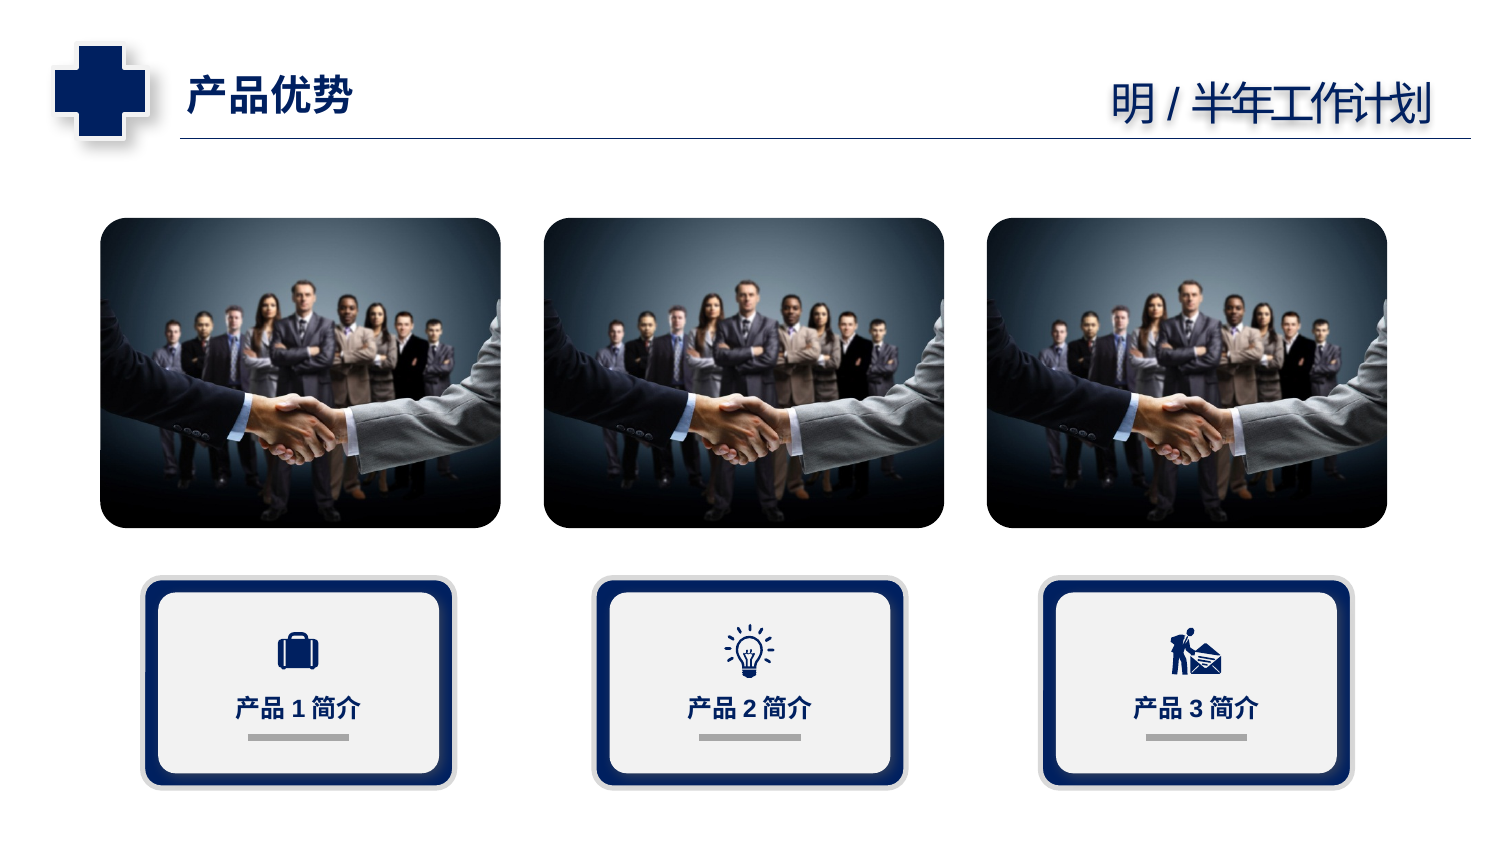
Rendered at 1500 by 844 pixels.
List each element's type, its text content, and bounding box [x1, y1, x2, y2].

text_box 明/半年工作计划 [1095, 67, 1449, 138]
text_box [1170, 626, 1222, 675]
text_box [593, 577, 907, 789]
picture [543, 217, 945, 529]
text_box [142, 577, 455, 789]
text_box 产品优势 [171, 60, 369, 126]
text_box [1040, 577, 1353, 789]
picture [986, 217, 1388, 529]
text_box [723, 623, 775, 679]
picture [100, 217, 501, 529]
